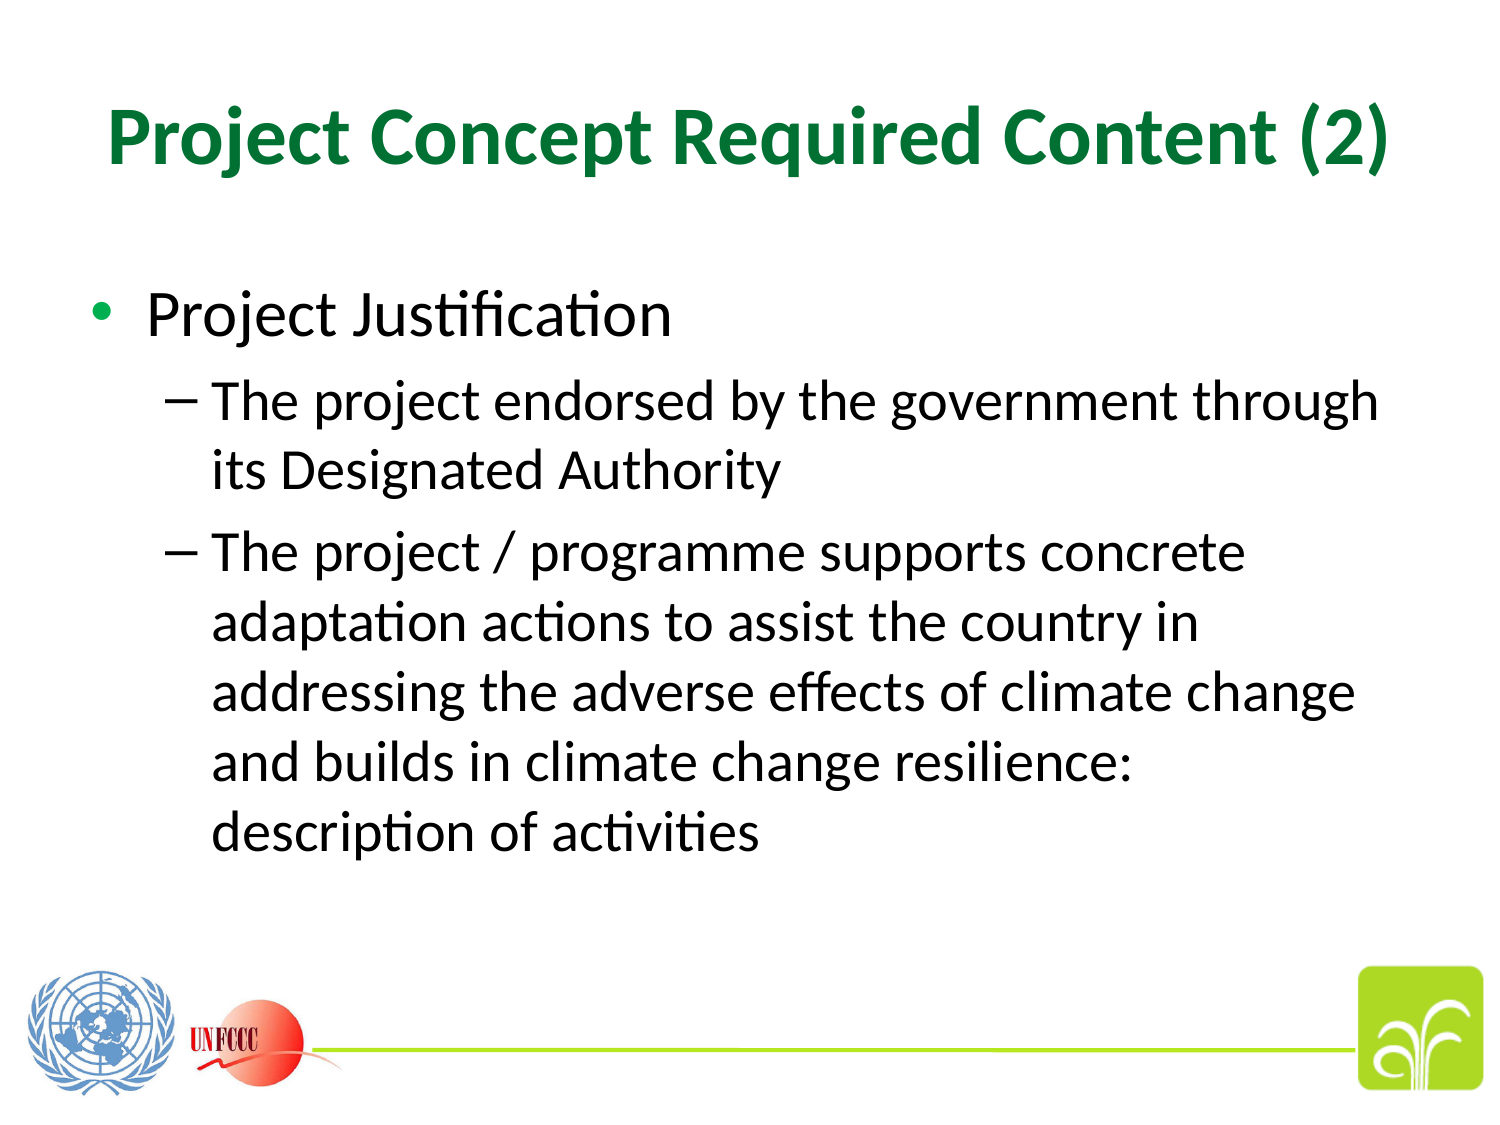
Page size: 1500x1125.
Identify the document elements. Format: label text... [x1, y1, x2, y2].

picture [1324, 948, 1500, 1105]
picture [24, 962, 351, 1106]
list Project Justification The project endorsed by the government through its Designated Authority The project / programme supports concrete adaptation actions to assist the country in addressing the adverse effects of climate change and builds in climate change resilience: description of activities [74, 262, 1426, 1006]
title Project Concept Required Content (2) [74, 37, 1426, 226]
